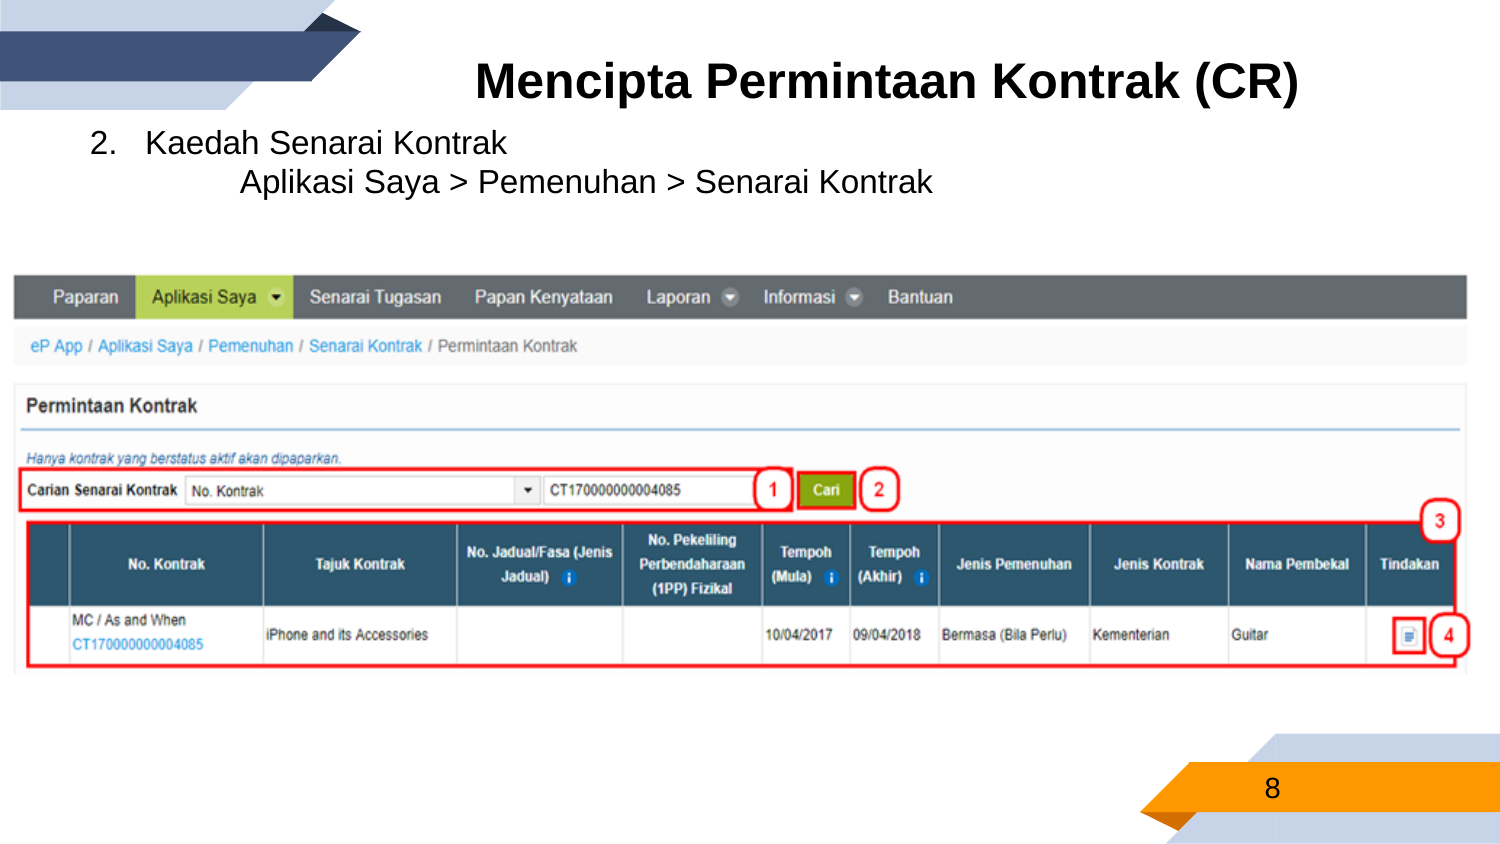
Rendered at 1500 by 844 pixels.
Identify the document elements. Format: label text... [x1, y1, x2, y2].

text_box Mencipta Permintaan Kontrak (CR) [323, 45, 1452, 111]
text_box 2. Kaedah Senarai Kontrak Aplikasi Saya > Pemenuhan > Senarai Kontrak [74, 113, 1363, 208]
slide_number 8 [1249, 760, 1494, 813]
picture [12, 271, 1476, 676]
